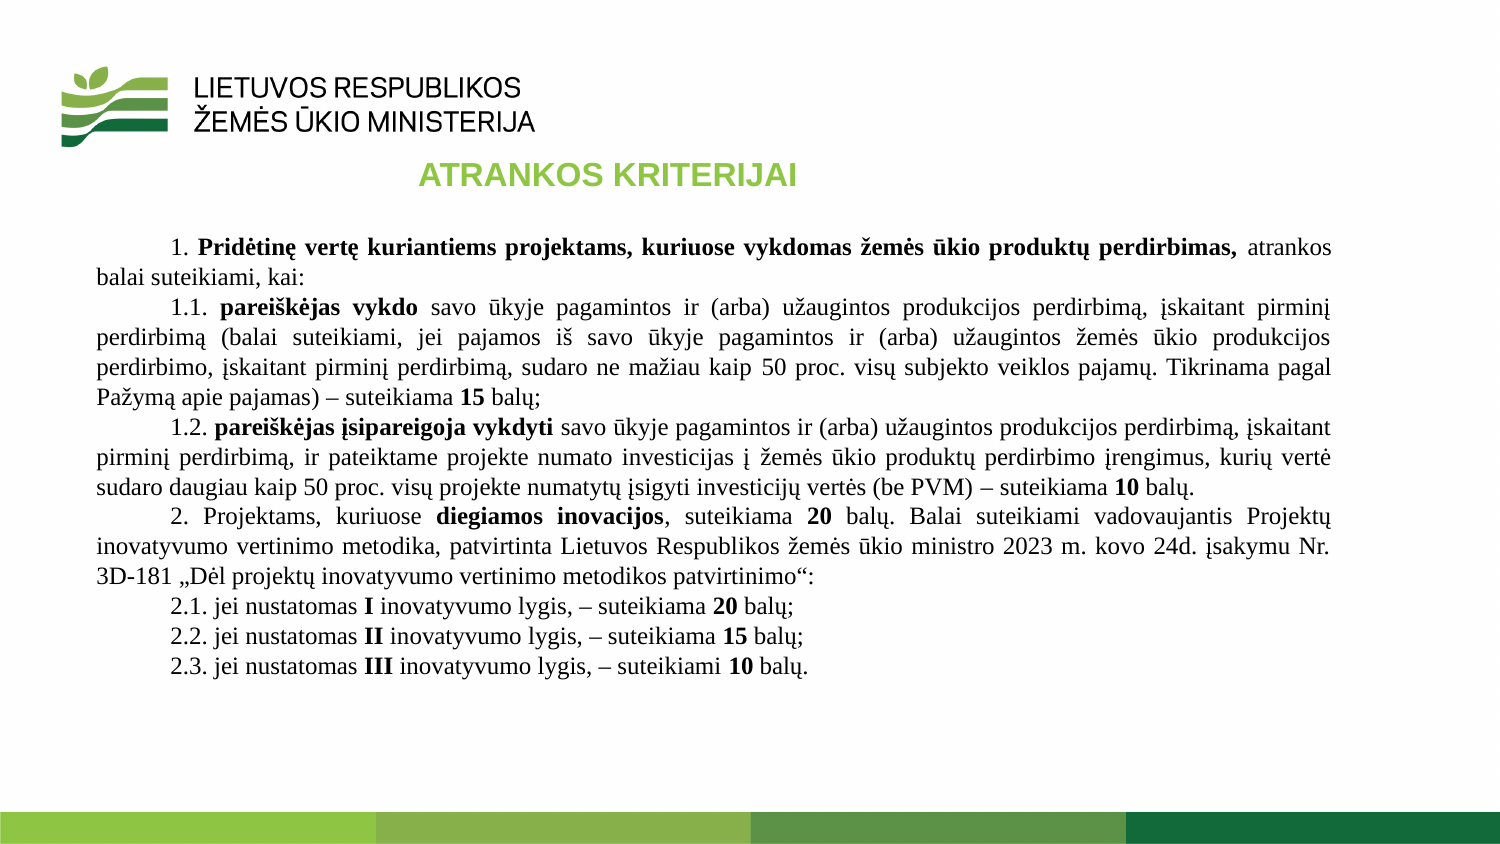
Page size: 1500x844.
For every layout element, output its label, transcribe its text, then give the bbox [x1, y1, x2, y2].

text_box 1. Pridėtinę vertę kuriantiems projektams, kuriuose vykdomas žemės ūkio produktų perdirbimas, atrankos balai suteikiami, kai: 1.1. pareiškėjas vykdo savo ūkyje pagamintos ir (arba) užaugintos produkcijos perdirbimą, įskaitant pirminį perdirbimą (balai suteikiami, jei pajamos iš savo ūkyje pagamintos ir (arba) užaugintos žemės ūkio produkcijos perdirbimo, įskaitant pirminį perdirbimą, sudaro ne mažiau kaip 50 proc. visų subjekto veiklos pajamų. Tikrinama pagal Pažymą apie pajamas) – suteikiama 15 balų; 1.2. pareiškėjas įsipareigoja vykdyti savo ūkyje pagamintos ir (arba) užaugintos produkcijos perdirbimą, įskaitant pirminį perdirbimą, ir pateiktame projekte numato investicijas į žemės ūkio produktų perdirbimo įrengimus, kurių vertė sudaro daugiau kaip 50 proc. visų projekte numatytų įsigyti investicijų vertės (be PVM) – suteikiama 10 balų. 2. Projektams, kuriuose diegiamos inovacijos, suteikiama 20 balų. Balai suteikiami vadovaujantis Projektų inovatyvumo vertinimo metodika, patvirtinta Lietuvos Respublikos žemės ūkio ministro 2023 m. kovo 24d. įsakymu Nr. 3D-181 „Dėl projektų inovatyvumo vertinimo metodikos patvirtinimo“: 2.1. jei nustatomas I inovatyvumo lygis, – suteikiama 20 balų; 2.2. jei nustatomas II inovatyvumo lygis, – suteikiama 15 balų; 2.3. jei nustatomas III inovatyvumo lygis, – suteikiami 10 balų. [81, 222, 1348, 717]
text_box ATRANKOS KRITERIJAI [403, 145, 1130, 201]
picture [0, 0, 1500, 844]
